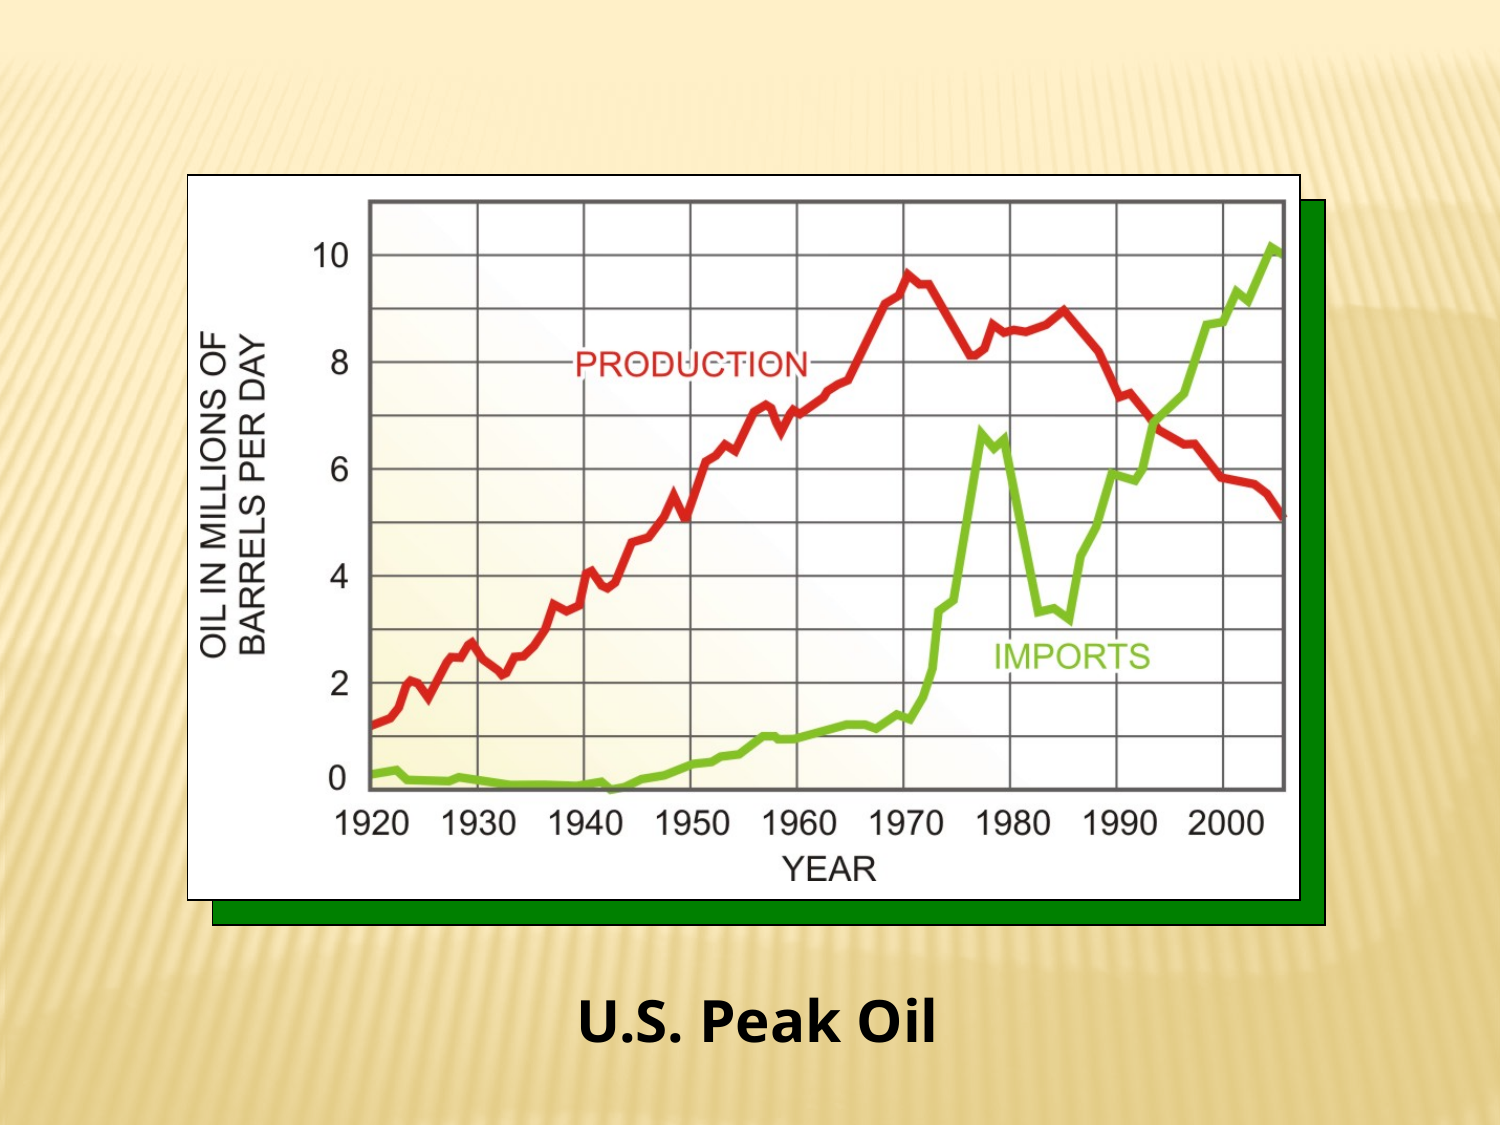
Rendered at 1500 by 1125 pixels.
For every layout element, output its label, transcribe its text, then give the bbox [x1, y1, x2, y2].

text_box U.S. Peak Oil [50, 962, 1450, 1075]
text_box [187, 174, 1300, 900]
picture [199, 199, 1288, 882]
text_box [212, 200, 1325, 925]
